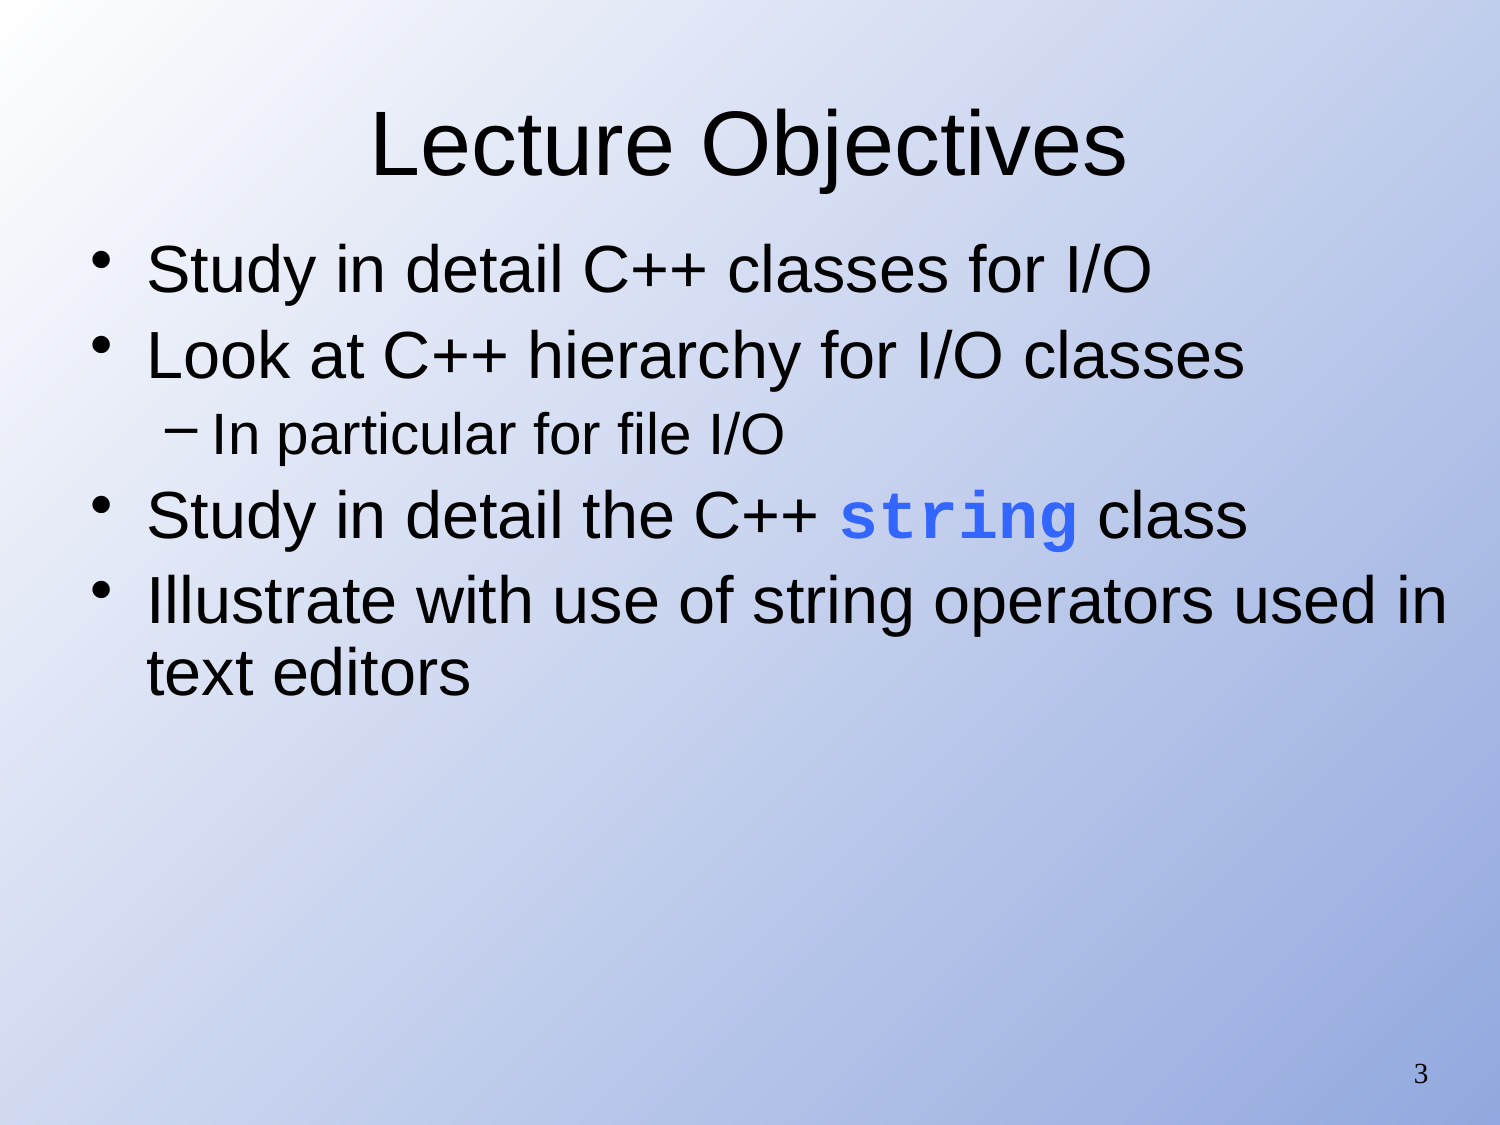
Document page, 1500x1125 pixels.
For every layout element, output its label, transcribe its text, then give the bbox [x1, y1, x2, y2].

slide_number 3 [1093, 1046, 1444, 1125]
list Study in detail C++ classes for I/O Look at C++ hierarchy for I/O classes In particular for file I/O Study in detail the C++ string class Illustrate with use of string operators used in text editors [75, 227, 1500, 1006]
title Lecture Objectives [75, 45, 1425, 227]
